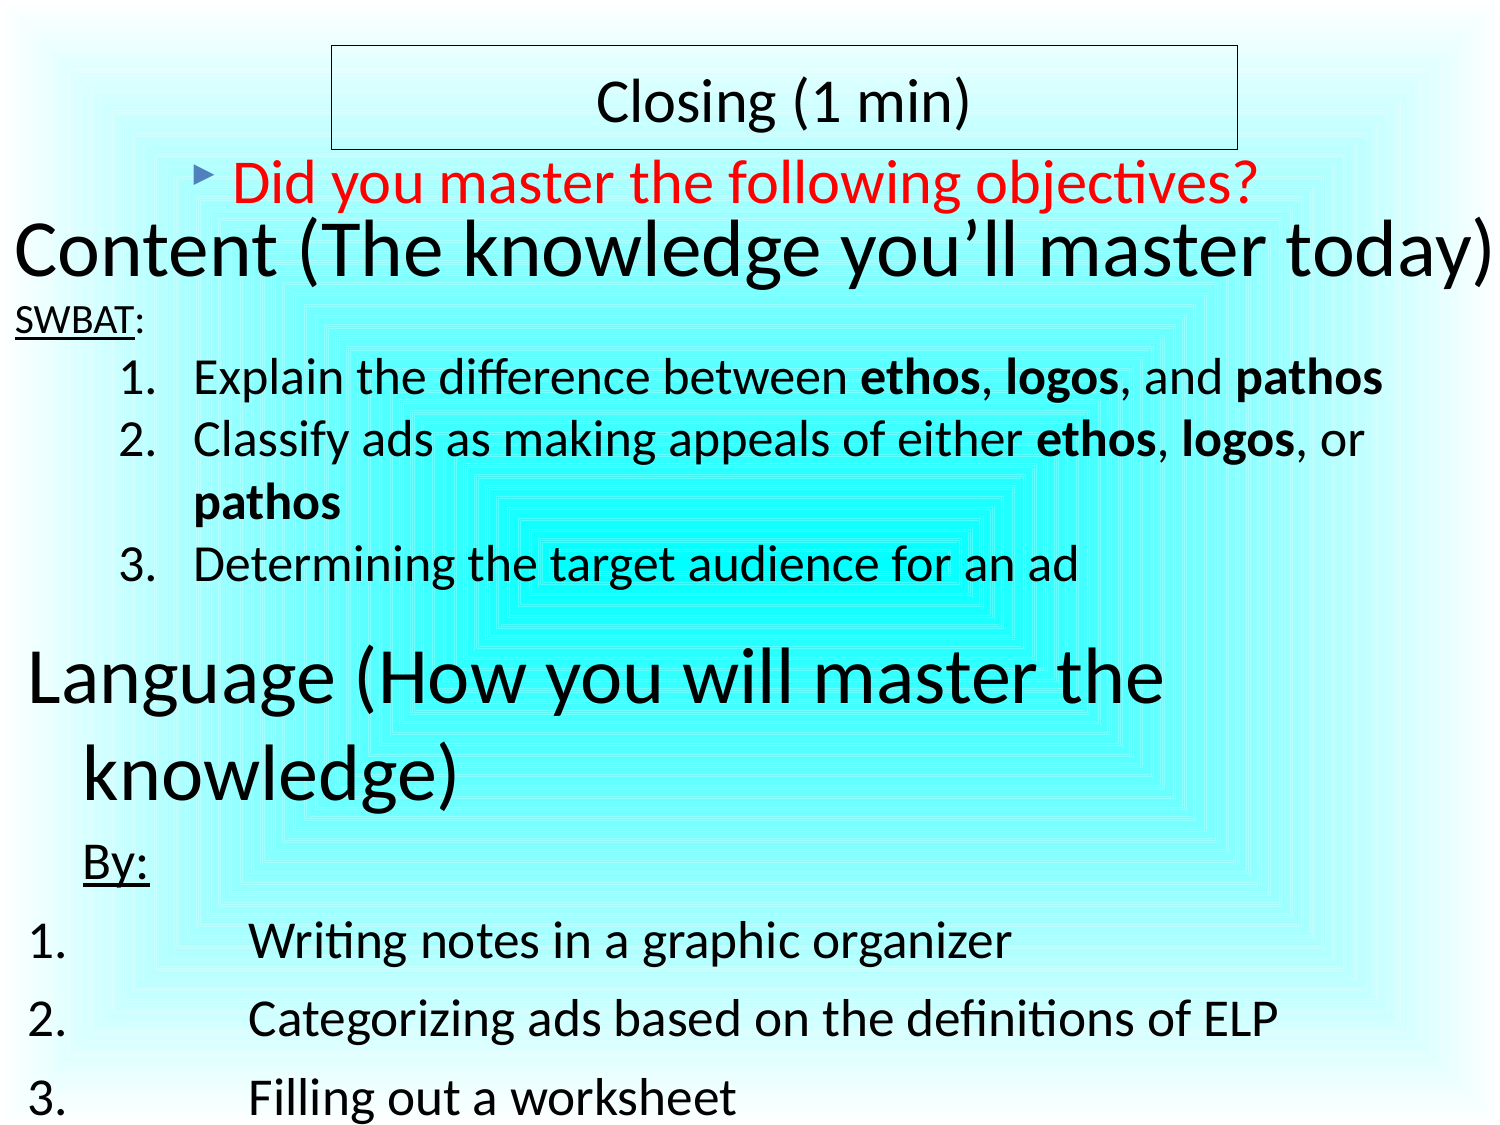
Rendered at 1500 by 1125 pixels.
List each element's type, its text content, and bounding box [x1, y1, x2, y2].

title Closing (1 min) [331, 45, 1238, 134]
text_box Language (How you will master the knowledge) By: Writing notes in a graphic organizer Categorizing ads based on the definitions of ELP Filling out a worksheet [12, 600, 1500, 1125]
text_box Content (The knowledge you’ll master today) SWBAT: Explain the difference between ethos, logos, and pathos Classify ads as making appeals of either ethos, logos, or pathos Determining the target audience for an ad [0, 187, 1500, 600]
text_box Did you master the following objectives? [0, 134, 1434, 187]
